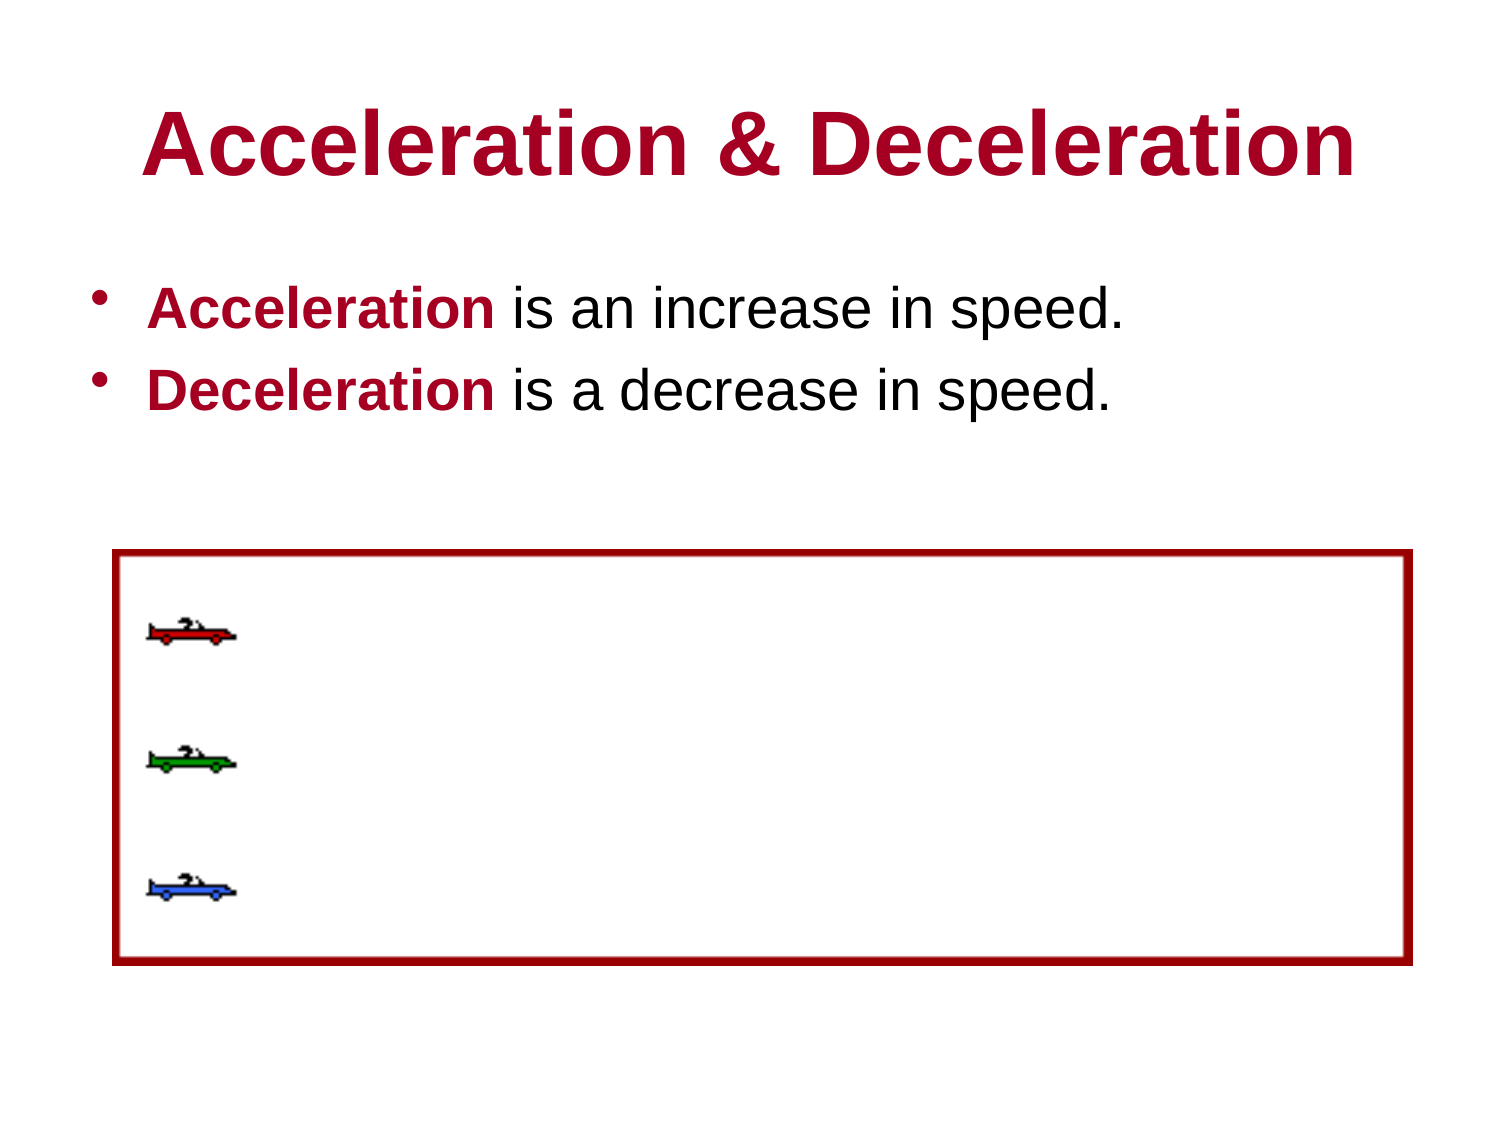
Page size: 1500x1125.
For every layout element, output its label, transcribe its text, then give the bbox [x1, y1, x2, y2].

list Acceleration is an increase in speed. Deceleration is a decrease in speed. [74, 262, 1401, 476]
title Acceleration & Deceleration [74, 44, 1426, 233]
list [112, 549, 1413, 966]
